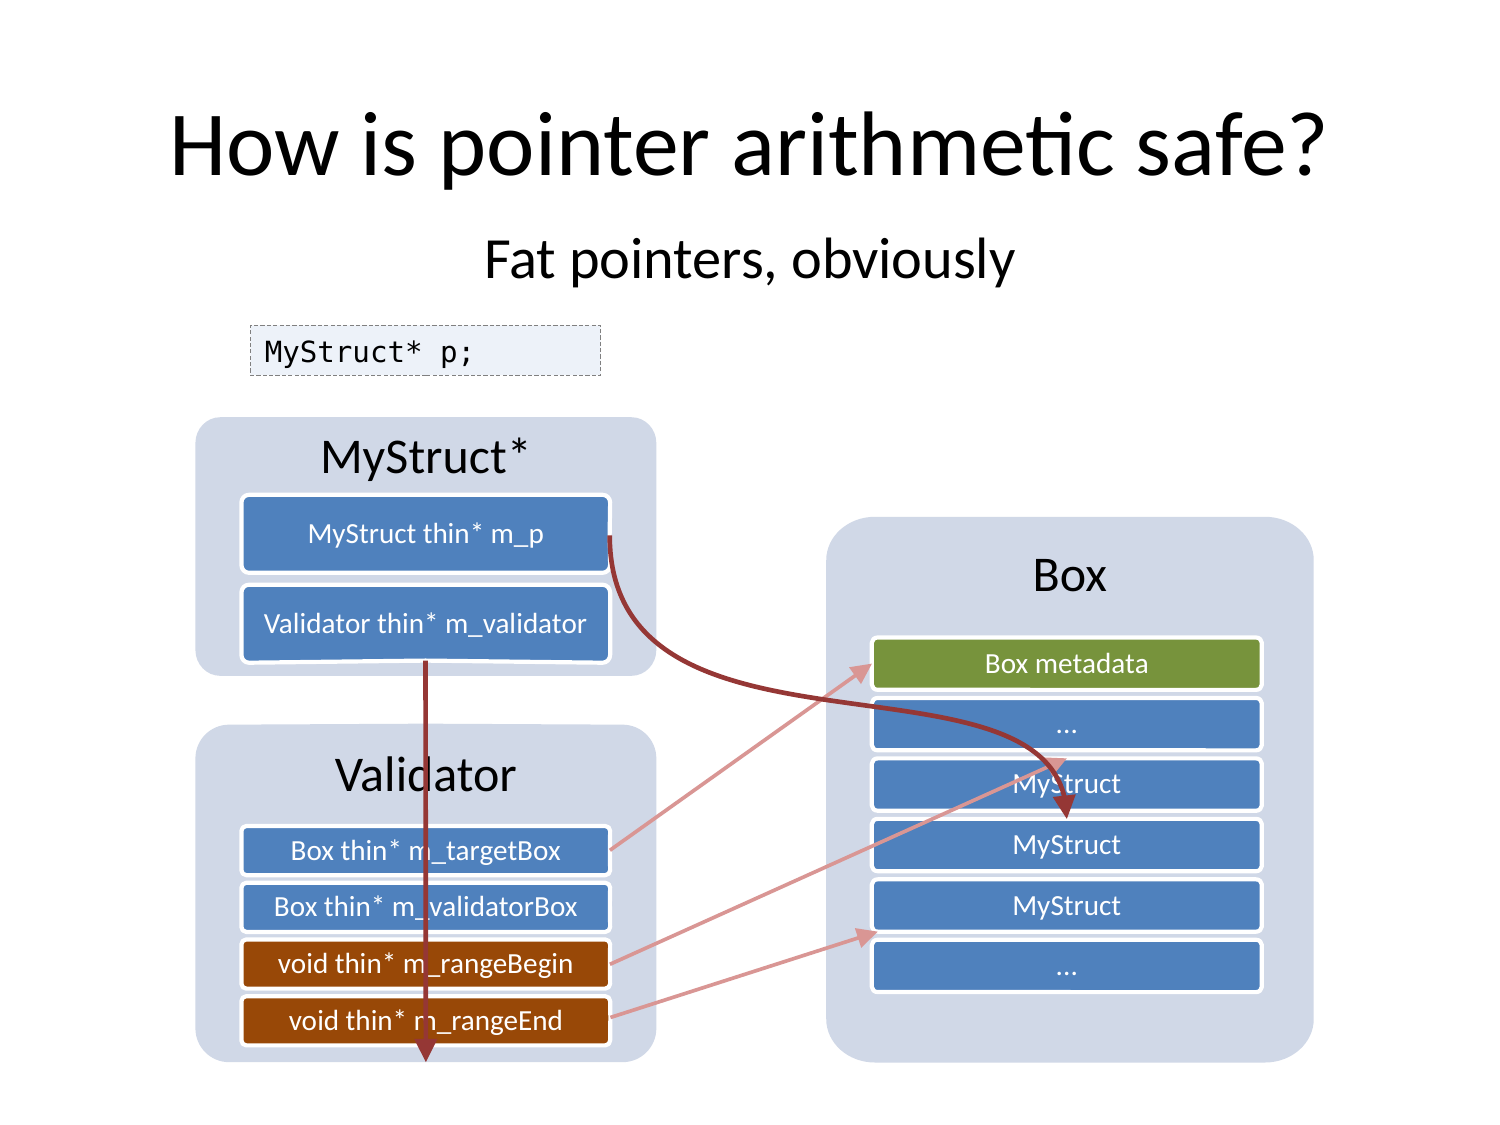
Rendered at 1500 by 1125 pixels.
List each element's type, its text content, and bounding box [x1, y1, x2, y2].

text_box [610, 931, 878, 1018]
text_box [825, 516, 1314, 1063]
text_box MyStruct* p; [250, 325, 601, 376]
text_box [609, 830, 873, 931]
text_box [195, 723, 657, 1063]
title How is pointer arithmetic safe? [75, 45, 1425, 233]
text_box Fat pointers, obviously [469, 212, 1031, 298]
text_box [609, 535, 873, 825]
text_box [195, 416, 657, 677]
